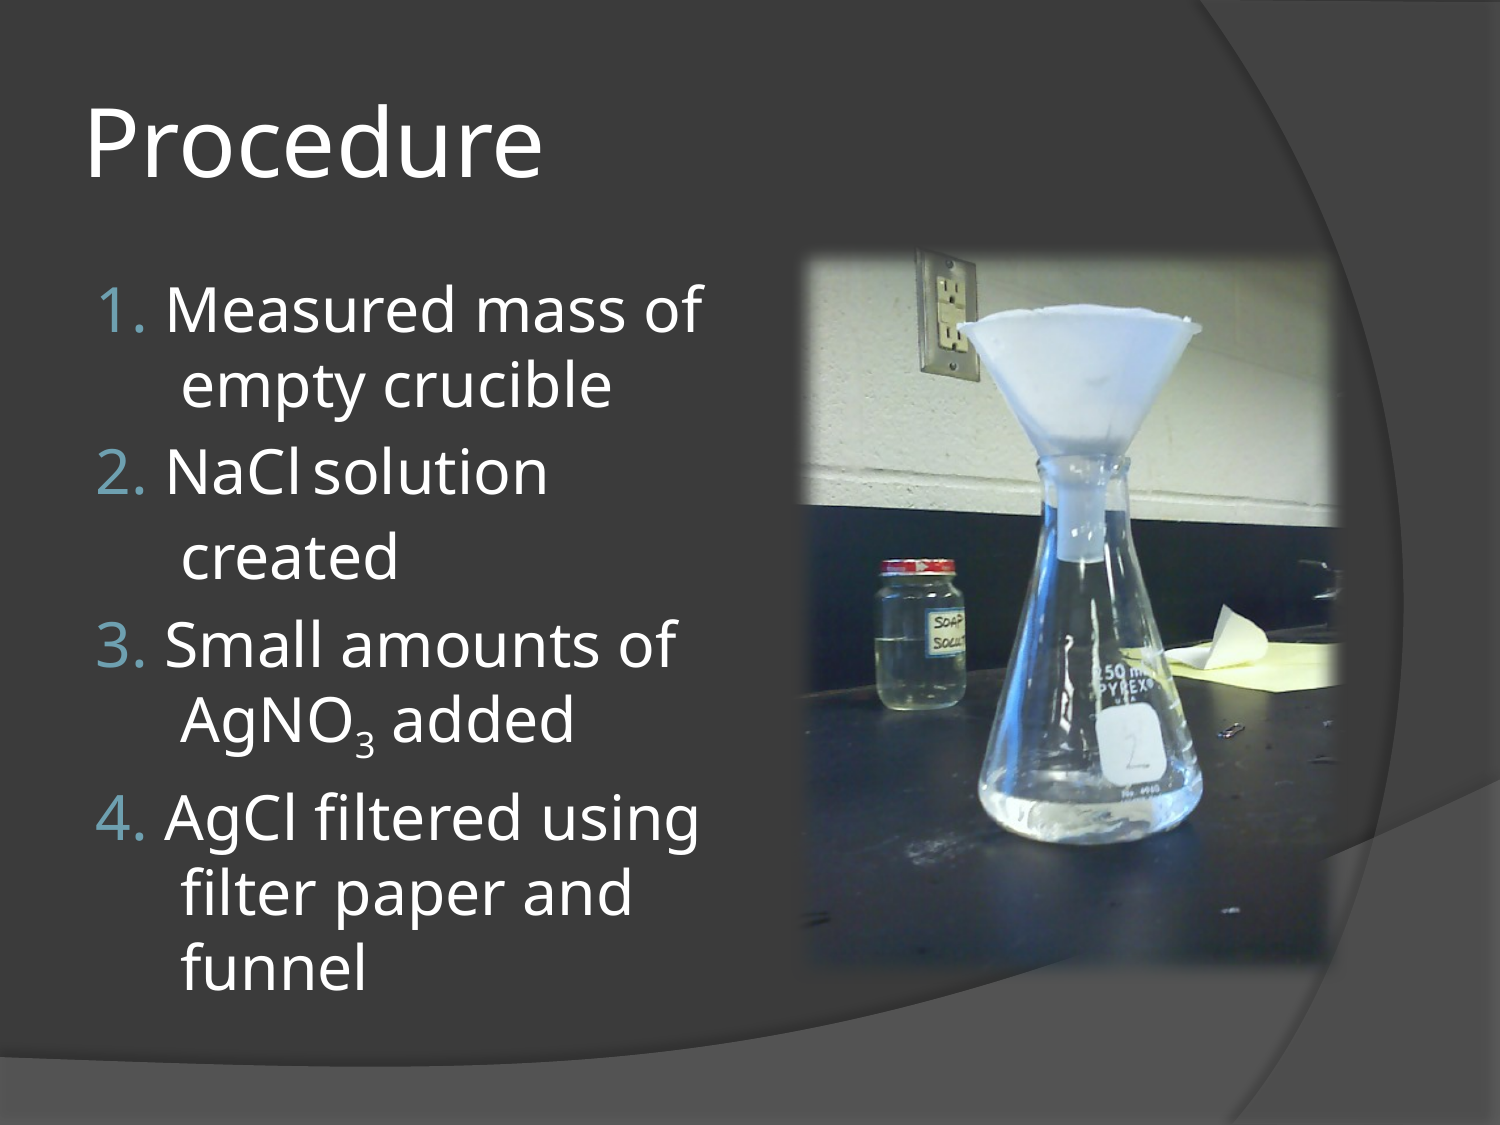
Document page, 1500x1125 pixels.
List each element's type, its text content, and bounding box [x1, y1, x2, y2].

picture [790, 241, 1348, 985]
title Procedure [75, 45, 1300, 233]
list 1. Measured mass of empty crucible 2. NaCl solution created 3. Small amounts of AgNO3 added 4. AgCl filtered using filter paper and funnel [75, 262, 739, 1005]
